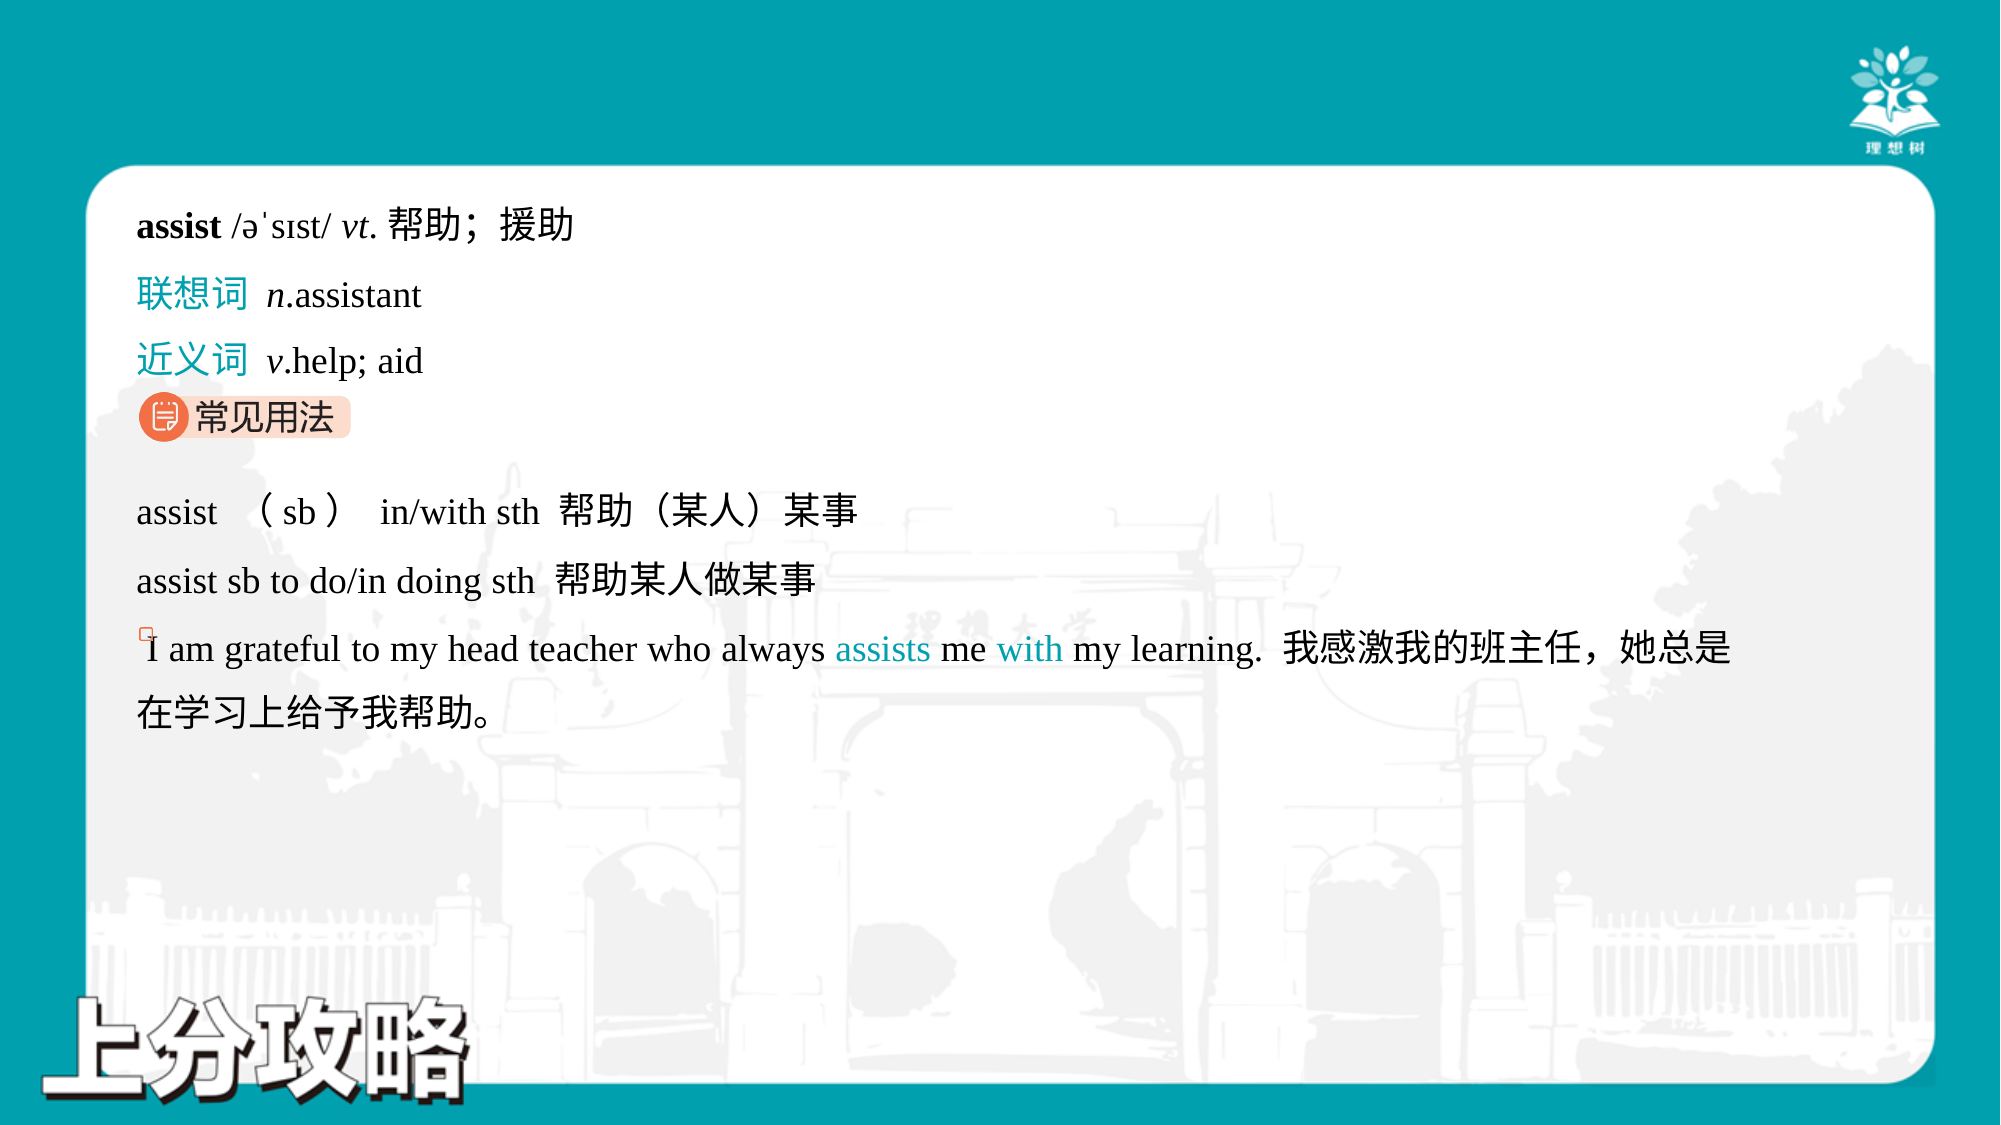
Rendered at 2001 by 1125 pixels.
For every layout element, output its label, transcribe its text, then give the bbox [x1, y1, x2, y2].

text_box assist /əˈsɪst/ vt.帮助；援助 联想词 n.assistant 近义词 v.help; aid#101 [136, 177, 1865, 373]
picture [0, 0, 2000, 1125]
text_box assist （sb） in/with sth 帮助（某人）某事 assist sb to do/in doing sth 帮助某人做某事 I am grateful to my head teacher who always assists me with my learning. 我感激我的班主任，她总是 在学习上给予我帮助。#105 [136, 463, 1865, 727]
